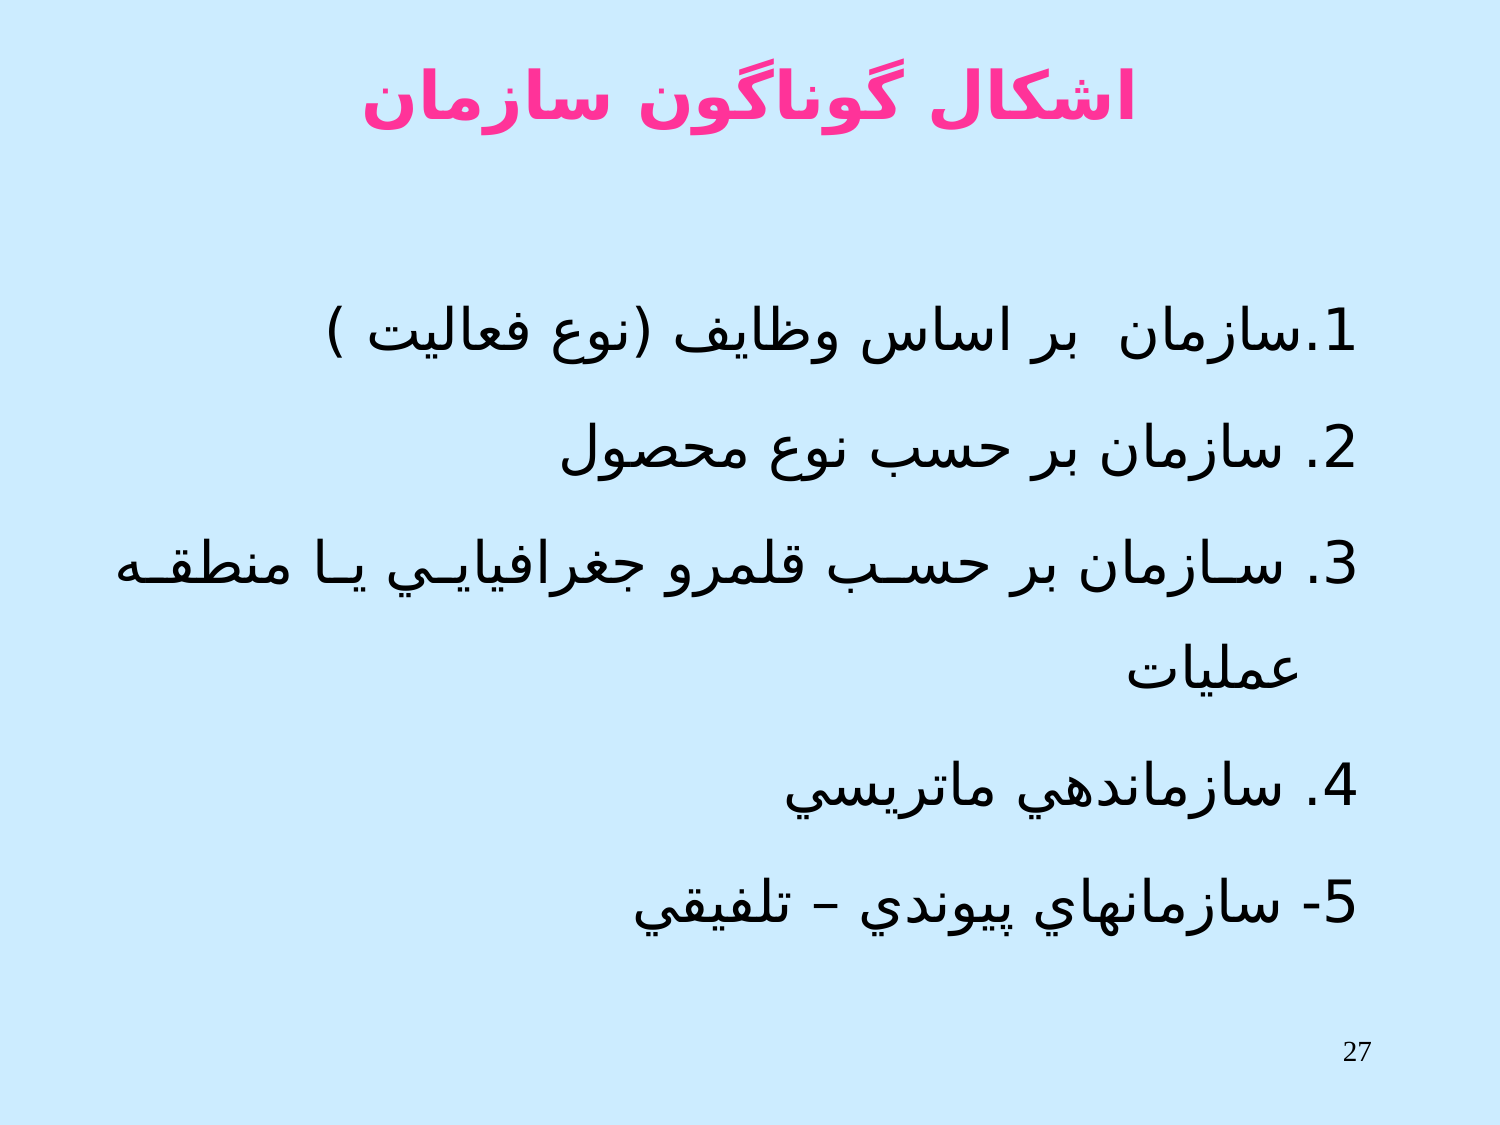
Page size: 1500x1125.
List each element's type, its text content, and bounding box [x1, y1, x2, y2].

slide_number 27 [1074, 1024, 1388, 1101]
list 1.سازمان بر اساس وظايف (نوع فعاليت ) 2. سازمان بر حسب نوع محصول 3. سازمان بر حسب قلمرو جغرافيايي يا منطقه عمليات 4. سازماندهي ماتريسي 5- سازمانهاي پيوندي – تلفيقي [99, 249, 1376, 926]
title اشكال گوناگون سازمان [112, 37, 1388, 188]
